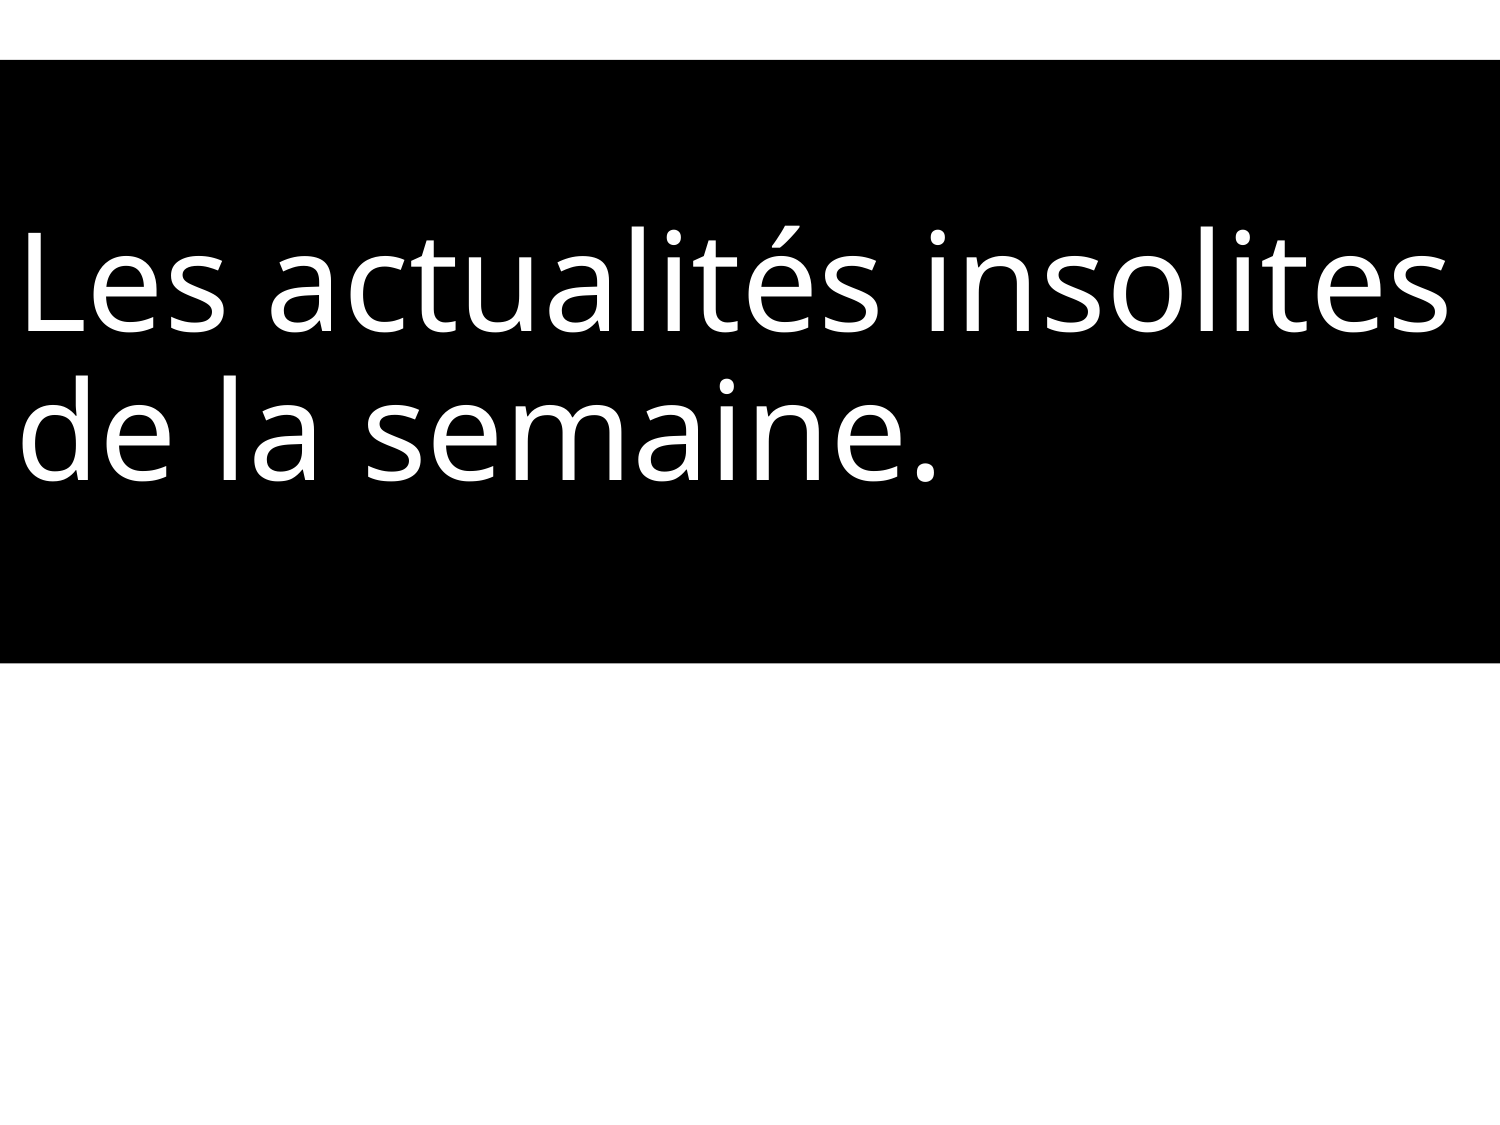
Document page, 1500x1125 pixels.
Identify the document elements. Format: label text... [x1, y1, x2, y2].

title Les actualités insolites de la semaine. [0, 59, 1500, 664]
